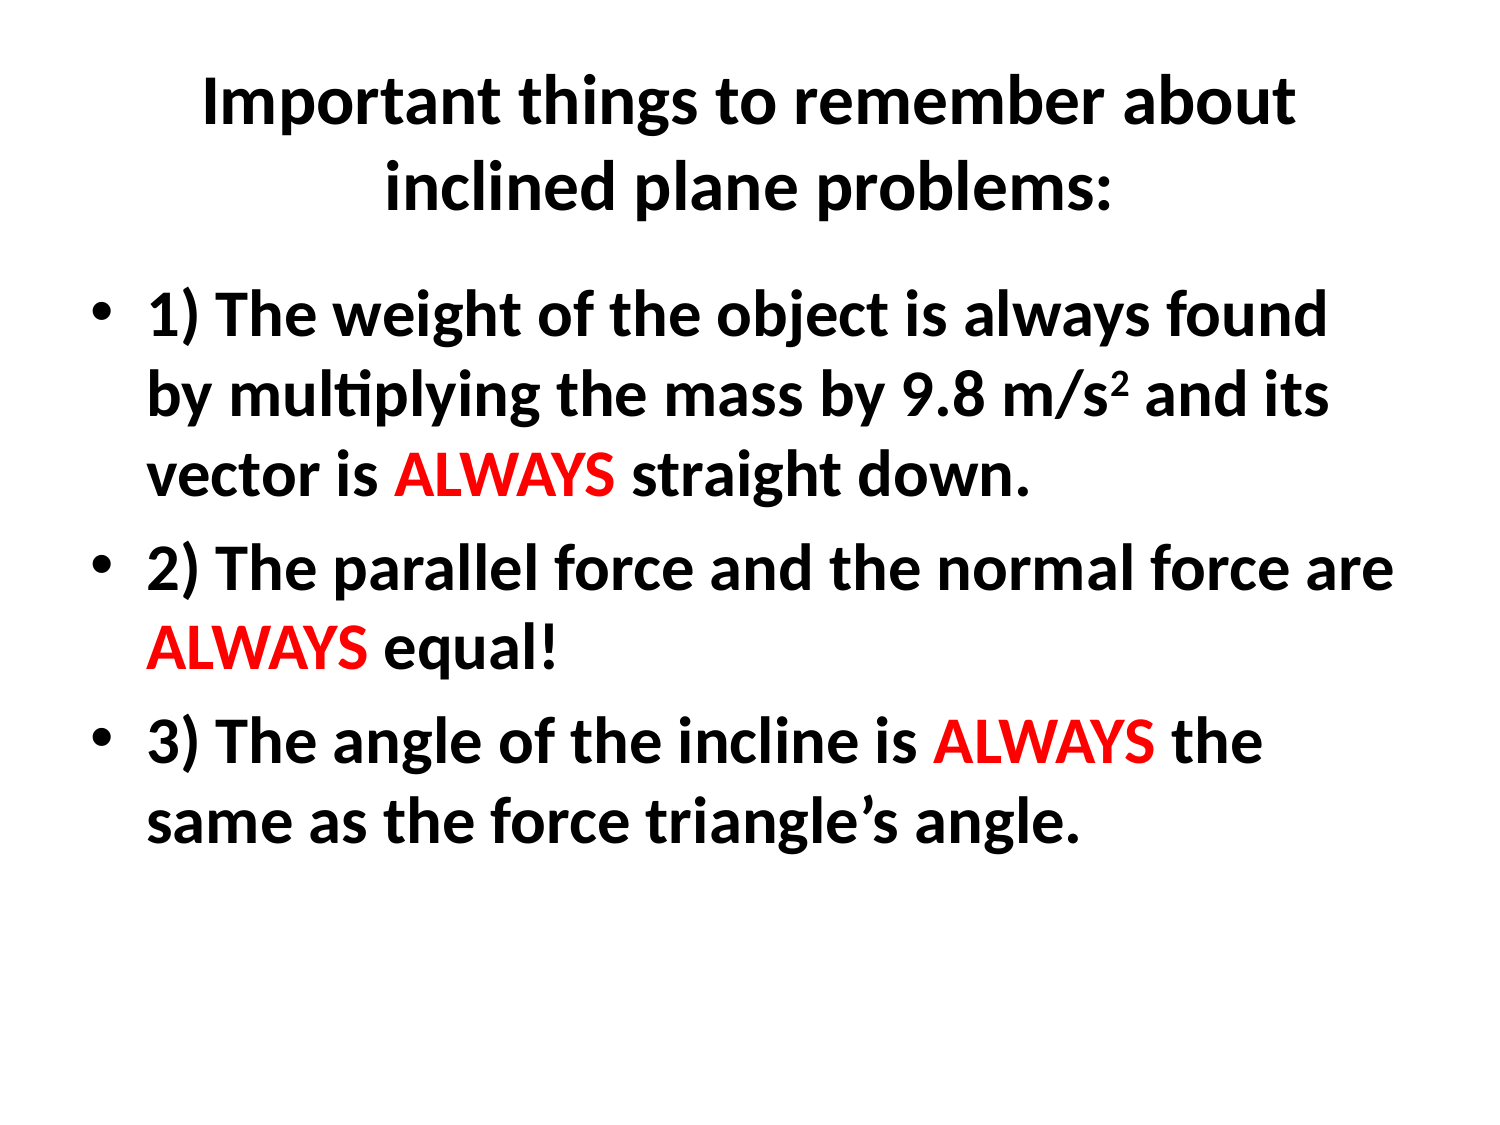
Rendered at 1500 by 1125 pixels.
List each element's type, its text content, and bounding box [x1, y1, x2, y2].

title Important things to remember about inclined plane problems: [75, 45, 1425, 233]
list 1) The weight of the object is always found by multiplying the mass by 9.8 m/s2 and its vector is ALWAYS straight down. 2) The parallel force and the normal force are ALWAYS equal! 3) The angle of the incline is ALWAYS the same as the force triangle’s angle. [75, 262, 1425, 1005]
